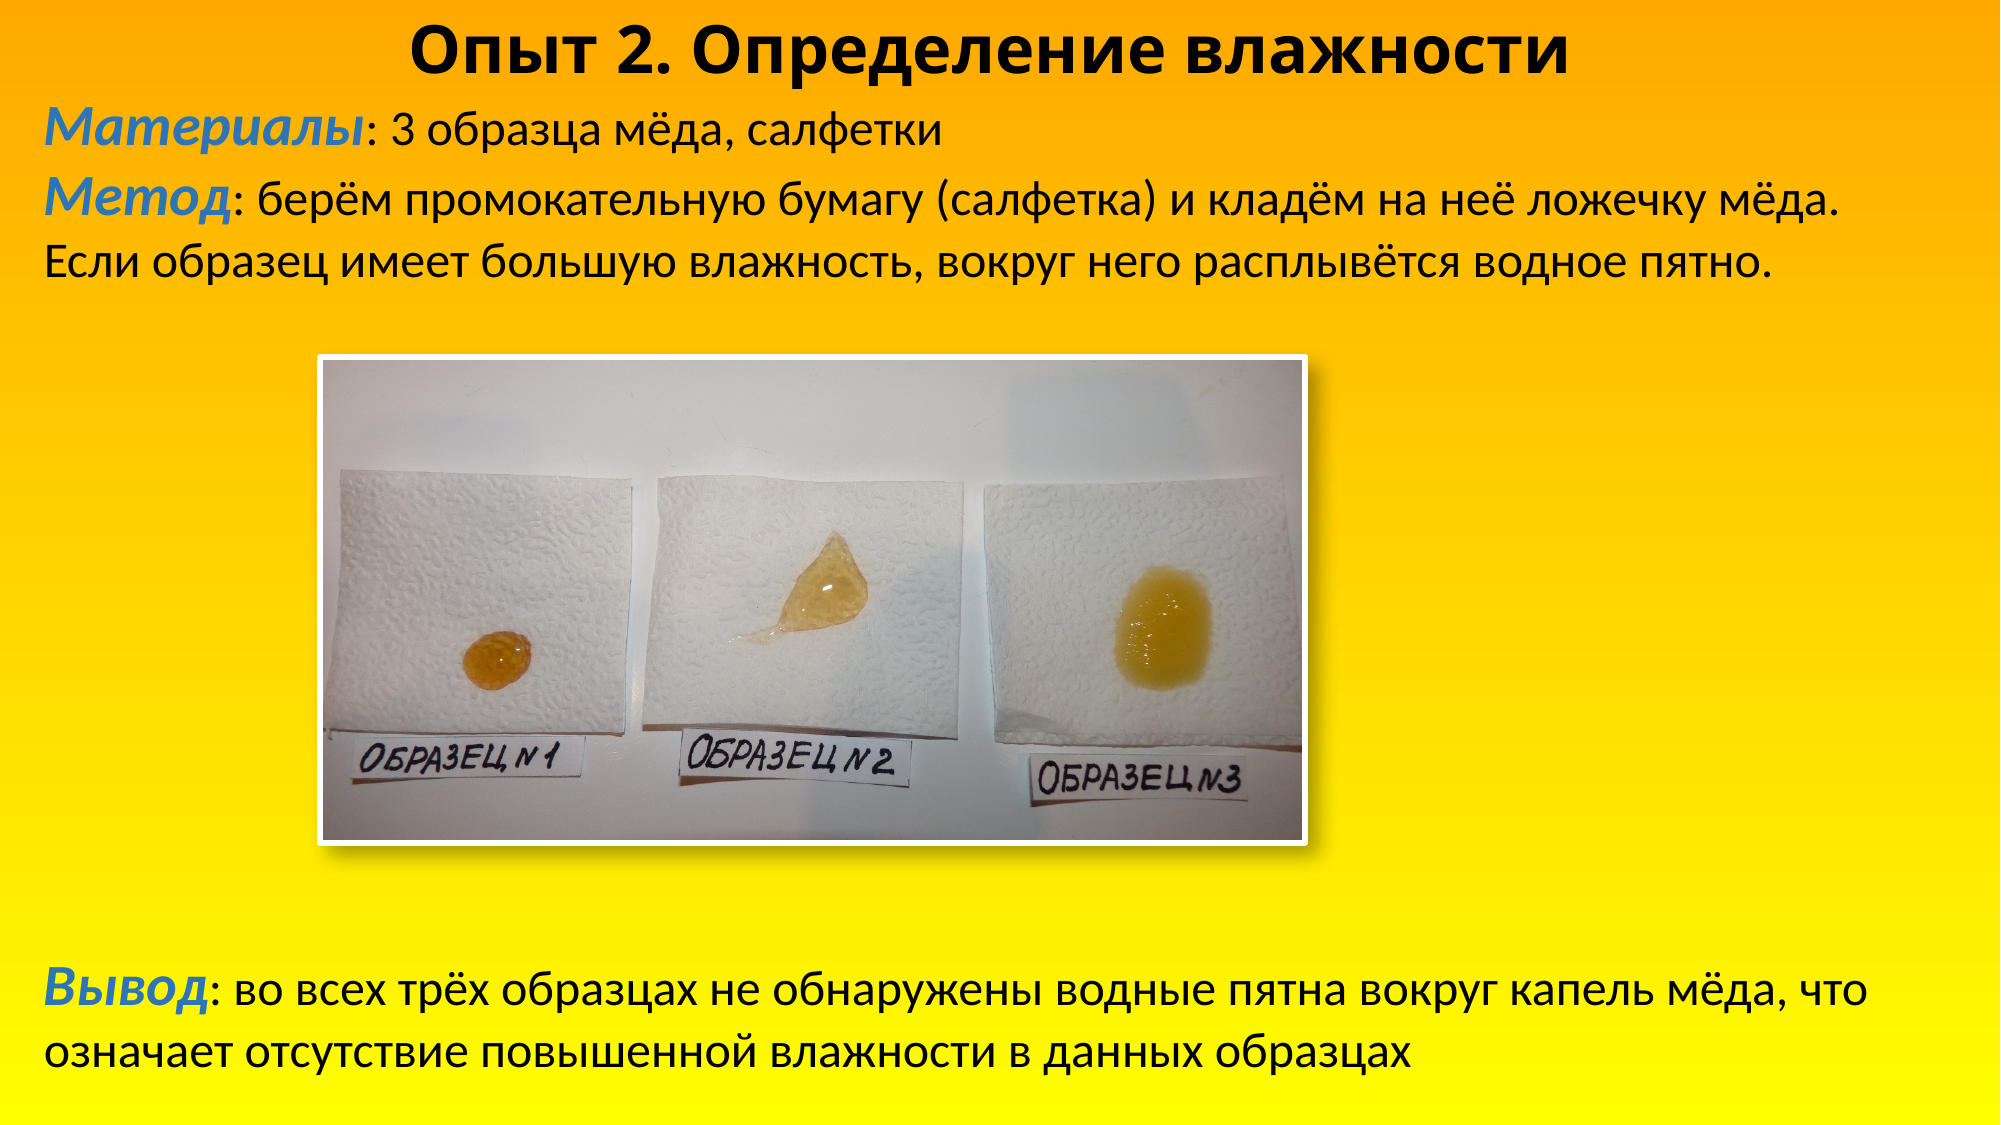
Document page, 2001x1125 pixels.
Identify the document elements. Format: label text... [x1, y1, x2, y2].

text_box Опыт 2. Определение влажности Материалы: 3 образца мёда, салфетки Метод: берём промокательную бумагу (салфетка) и кладём на неё ложечку мёда. Если образец имеет большую влажность, вокруг него расплывётся водное пятно. Вывод: во всех трёх образцах не обнаружены водные пятна вокруг капель мёда, что означает отсутствие повышенной влажности в данных образцах [29, 0, 1953, 1125]
picture [322, 359, 1302, 840]
